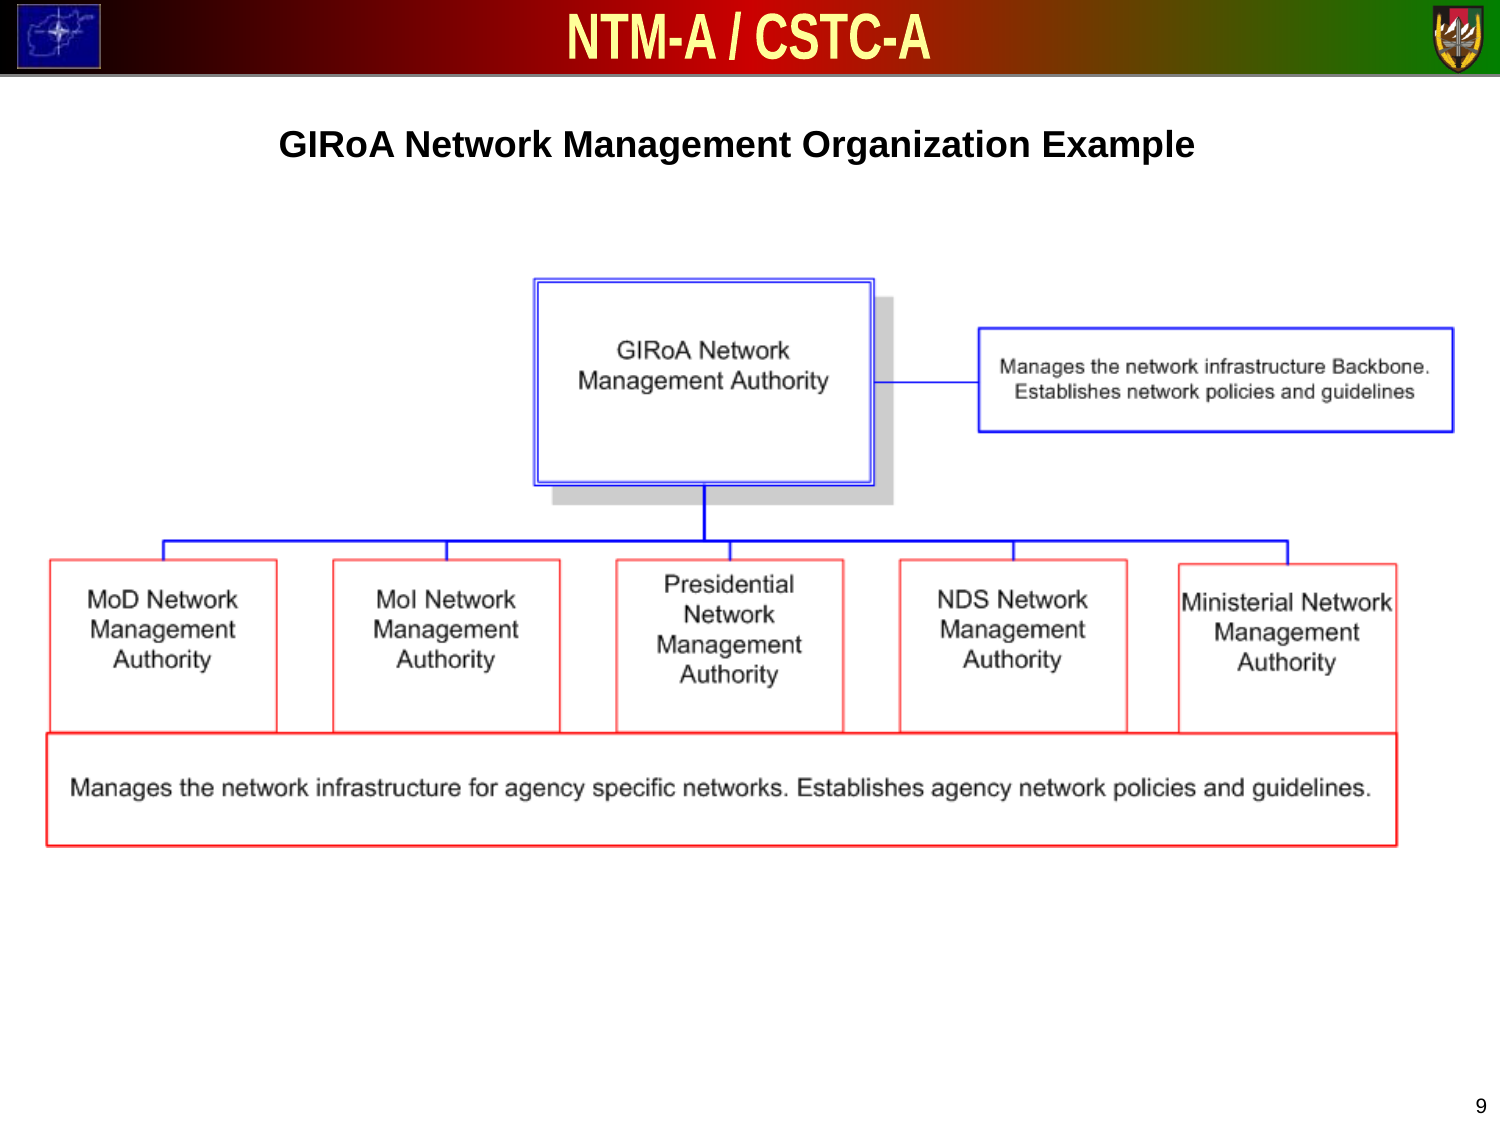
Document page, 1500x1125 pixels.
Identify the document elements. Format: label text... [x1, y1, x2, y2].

slide_number 9 [1436, 1091, 1488, 1119]
picture [45, 277, 1455, 848]
picture [17, 4, 101, 69]
picture [1432, 5, 1484, 74]
text_box GIRoA Network Management Organization Example [162, 112, 1313, 173]
